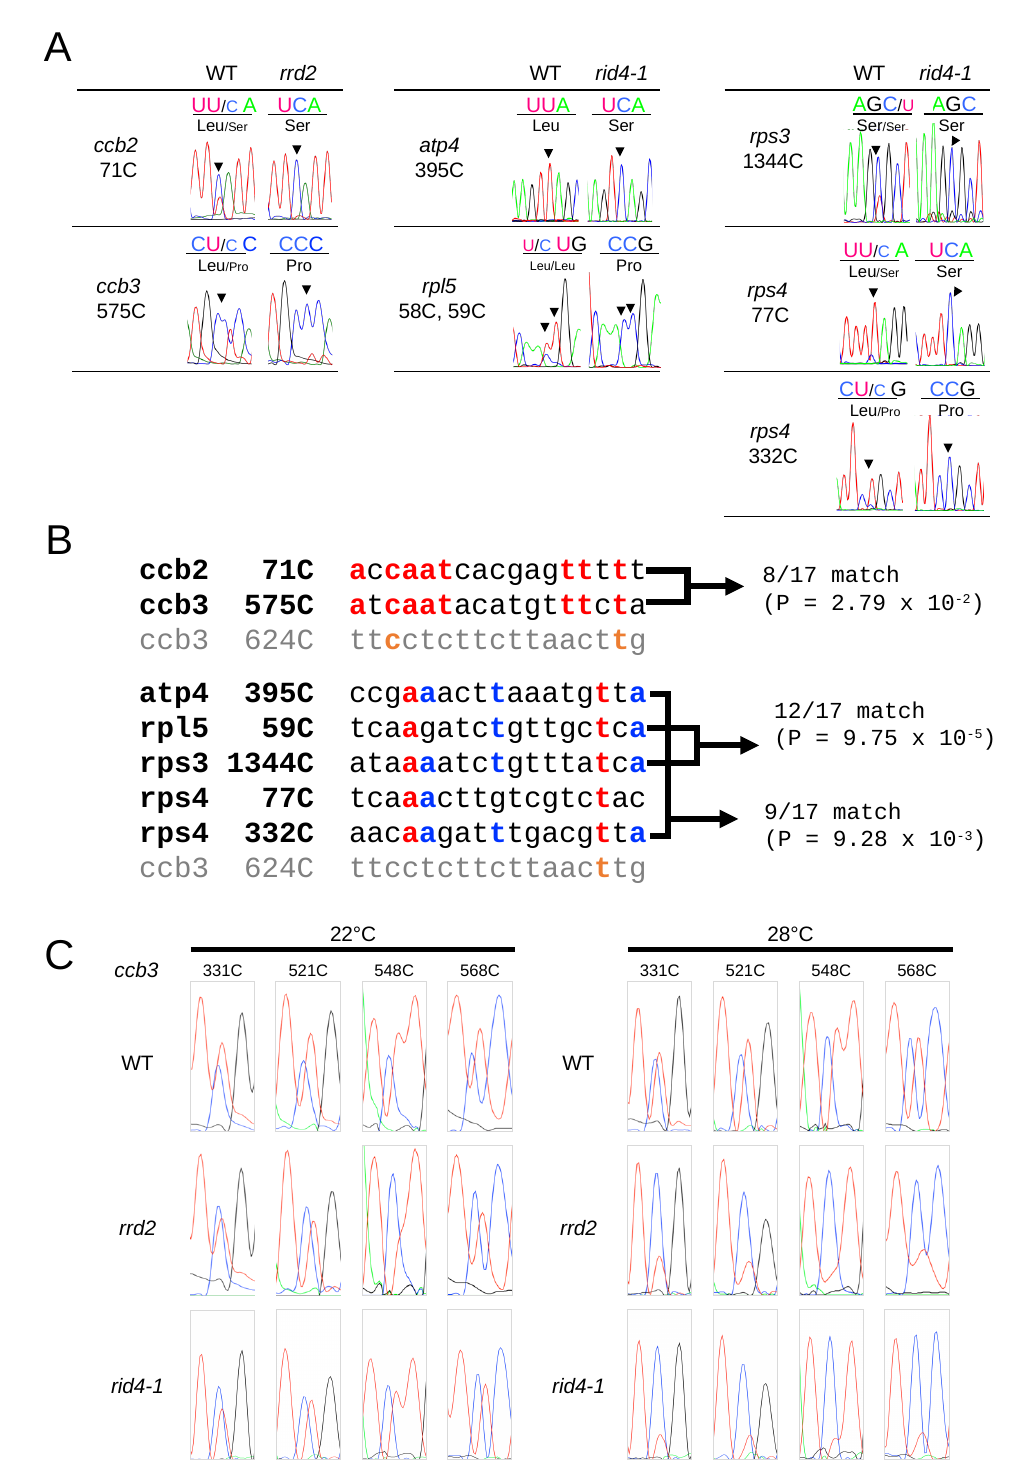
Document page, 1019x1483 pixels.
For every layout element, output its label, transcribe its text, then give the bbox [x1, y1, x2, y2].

picture [713, 1309, 778, 1460]
picture [885, 1145, 950, 1296]
picture [627, 1145, 692, 1296]
picture [275, 981, 341, 1132]
picture [799, 981, 864, 1132]
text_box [63, 52, 1004, 517]
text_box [739, 727, 760, 763]
text_box rrd2 [541, 1206, 616, 1247]
text_box atp4 395C ccgaaacttaaatgtta rpl5 59C tcaagatctgttgctca rps3 1344C ataaaatctgtttatca rps4 77C tcaaacttgtcgtctac rps4 332C aacaagatttgacgtta ccb3 624C ttcctcttcttaacttg [124, 700, 717, 891]
text_box 548C [794, 952, 868, 988]
text_box 331C [623, 952, 697, 988]
text_box 568C [880, 952, 954, 988]
picture [190, 1145, 255, 1296]
text_box 331C [186, 952, 260, 988]
picture [798, 1309, 864, 1460]
text_box 12/17 match (P = 9.75 x 10-5) [759, 700, 1019, 758]
picture [190, 1309, 255, 1460]
picture [713, 981, 778, 1132]
picture [713, 1145, 778, 1296]
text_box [652, 694, 739, 836]
text_box C [30, 920, 60, 986]
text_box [648, 570, 745, 603]
text_box A [28, 11, 87, 77]
text_box 22°C [307, 912, 399, 947]
text_box rrd2 [100, 1206, 175, 1247]
picture [361, 1309, 427, 1460]
picture [884, 1309, 950, 1460]
text_box 28°C [732, 912, 849, 947]
text_box WT [541, 1042, 616, 1083]
picture [362, 1145, 427, 1296]
text_box B [30, 505, 89, 571]
text_box rid4-1 [92, 1365, 184, 1406]
picture [276, 1145, 341, 1296]
picture [627, 981, 692, 1132]
picture [190, 981, 255, 1132]
text_box 521C [271, 952, 345, 988]
text_box 568C [443, 952, 517, 988]
text_box 521C [709, 952, 782, 988]
text_box 9/17 match (P = 9.28 x 10-3) [749, 789, 1019, 859]
picture [447, 1309, 512, 1460]
picture [276, 1309, 341, 1460]
picture [362, 981, 427, 1132]
picture [447, 1145, 512, 1296]
picture [885, 981, 950, 1132]
text_box ccb3 [99, 949, 180, 989]
text_box 548C [357, 952, 431, 988]
picture [447, 981, 512, 1132]
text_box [124, 542, 1019, 700]
picture [627, 1309, 692, 1460]
text_box WT [100, 1042, 175, 1083]
picture [799, 1145, 864, 1296]
text_box rid4-1 [536, 1365, 621, 1406]
